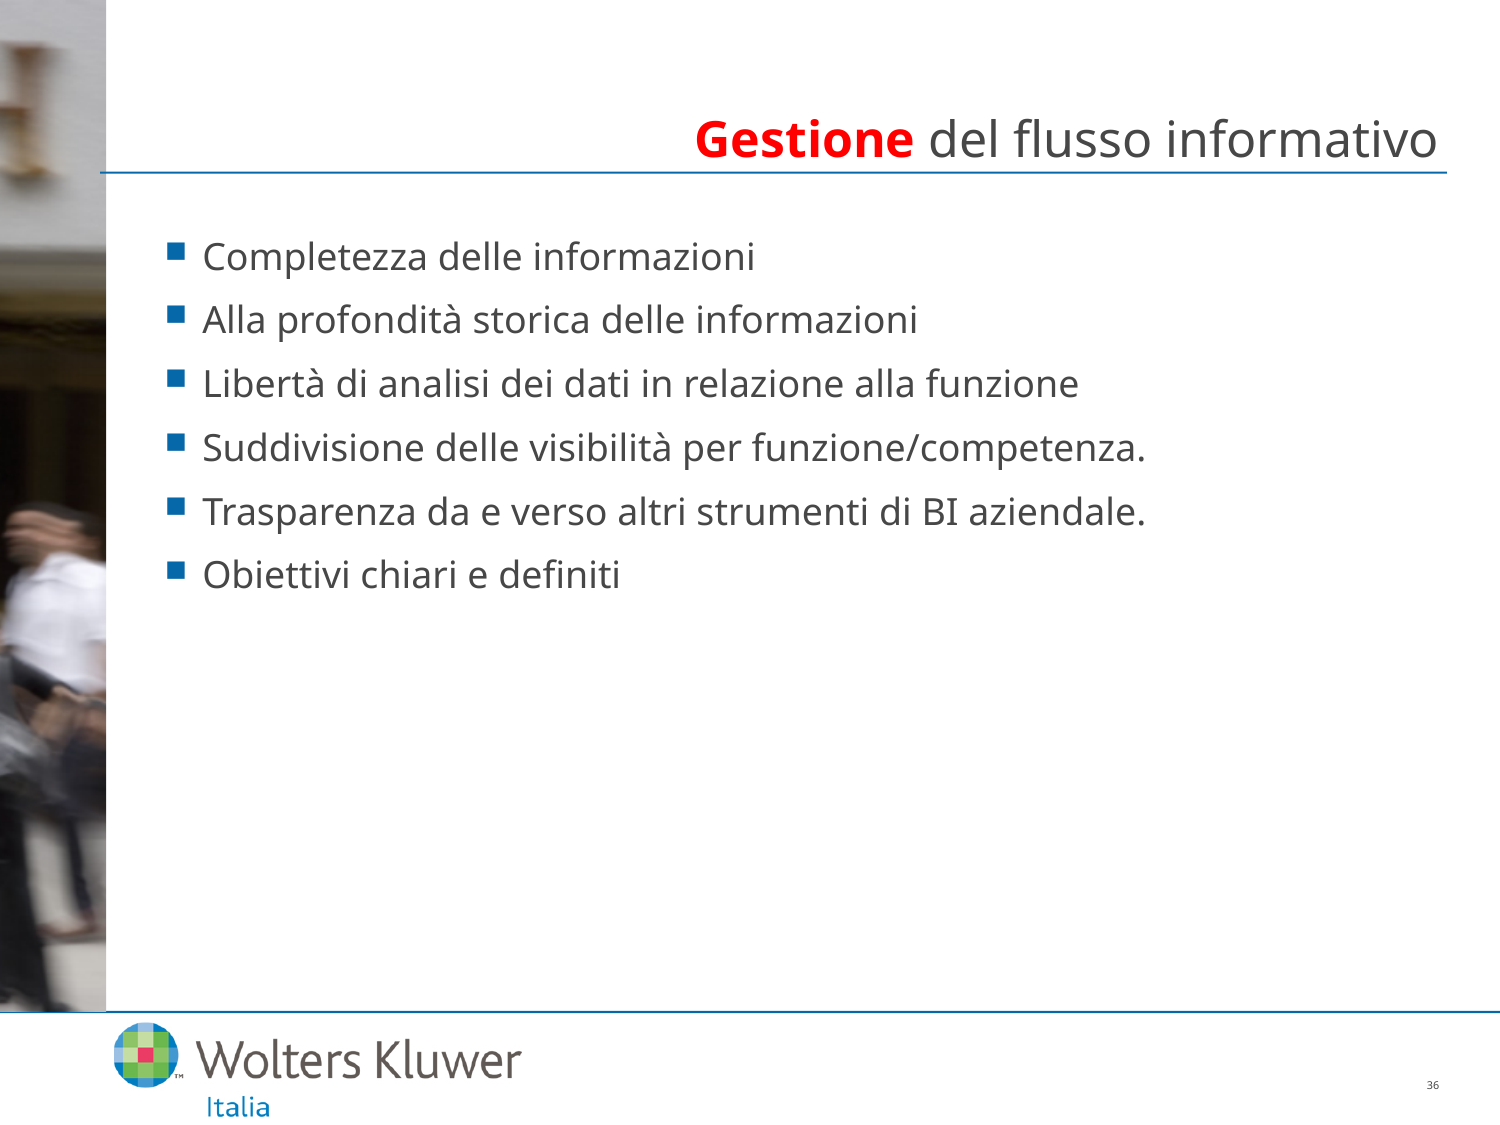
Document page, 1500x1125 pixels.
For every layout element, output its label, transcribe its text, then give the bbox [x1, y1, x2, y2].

list Completezza delle informazioni Alla profondità storica delle informazioni Libertà di analisi dei dati in relazione alla funzione Suddivisione delle visibilità per funzione/competenza. Trasparenza da e verso altri strumenti di BI aziendale. Obiettivi chiari e definiti [149, 224, 1455, 1001]
picture [0, 0, 107, 1012]
picture [108, 1018, 528, 1122]
title Gestione del flusso informativo [149, 0, 1455, 176]
slide_number 36 [1374, 1059, 1455, 1098]
